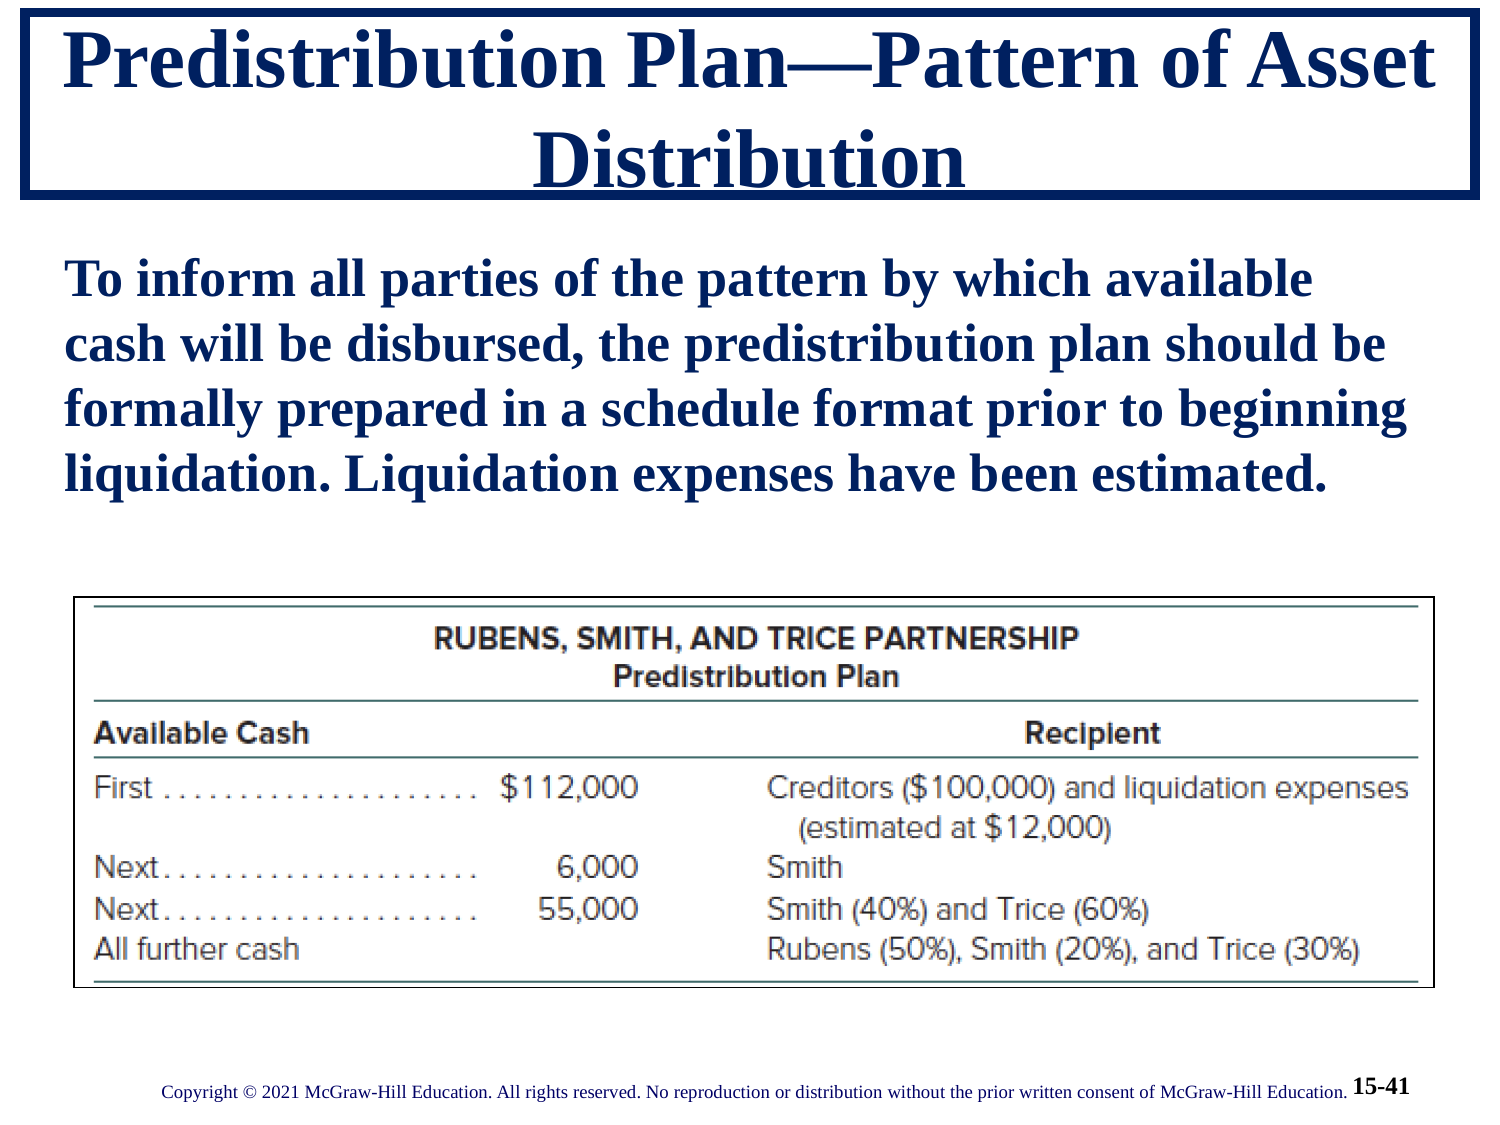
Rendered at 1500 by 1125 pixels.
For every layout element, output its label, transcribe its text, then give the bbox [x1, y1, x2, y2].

picture [74, 597, 1434, 988]
text_box To inform all parties of the pattern by which available cash will be disbursed, the predistribution plan should be formally prepared in a schedule format prior to beginning liquidation. Liquidation expenses have been estimated. [50, 234, 1425, 510]
text_box Copyright © 2021 McGraw-Hill Education. All rights reserved. No reproduction or distribution without the prior written consent of McGraw-Hill Education. [81, 1072, 1429, 1110]
title Predistribution Plan—Pattern of Asset Distribution [20, 8, 1480, 200]
